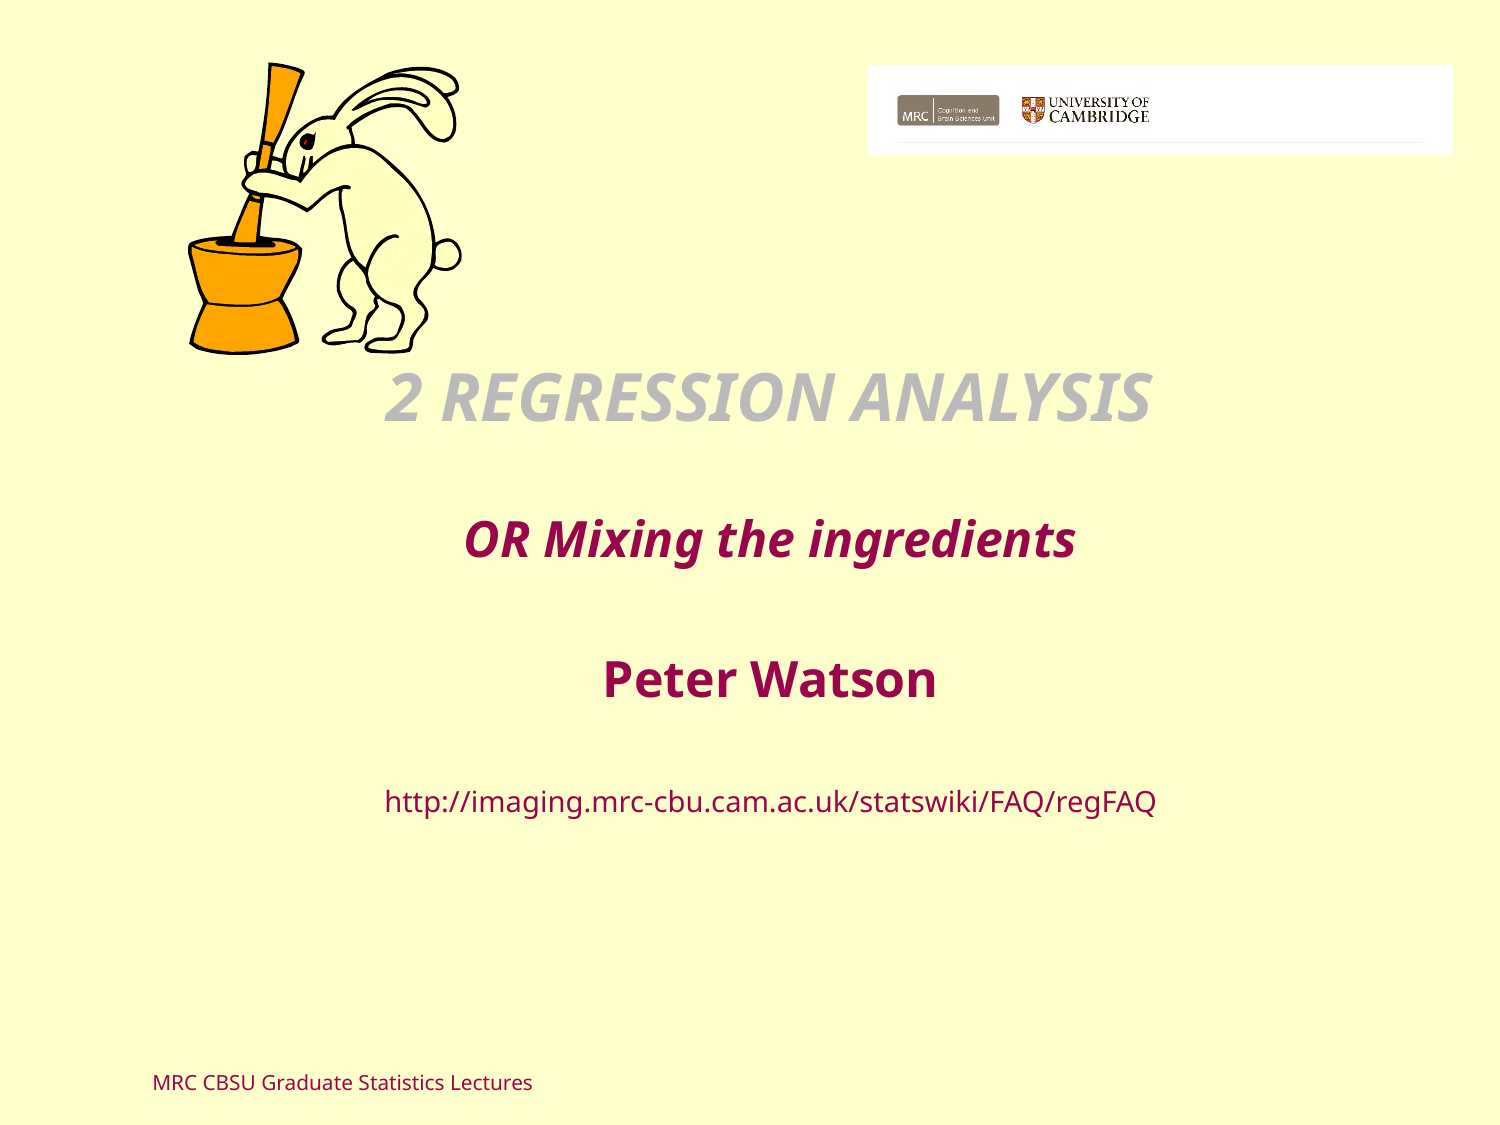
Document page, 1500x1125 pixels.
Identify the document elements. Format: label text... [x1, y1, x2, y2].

subtitle OR Mixing the ingredients Peter Watson http://imaging.mrc-cbu.cam.ac.uk/statswiki/FAQ/regFAQ [262, 500, 1280, 553]
footer MRC CBSU Graduate Statistics Lectures [137, 1062, 988, 1101]
title 2 REGRESSION ANALYSIS [262, 312, 1279, 488]
picture [868, 65, 1453, 155]
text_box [187, 62, 463, 359]
